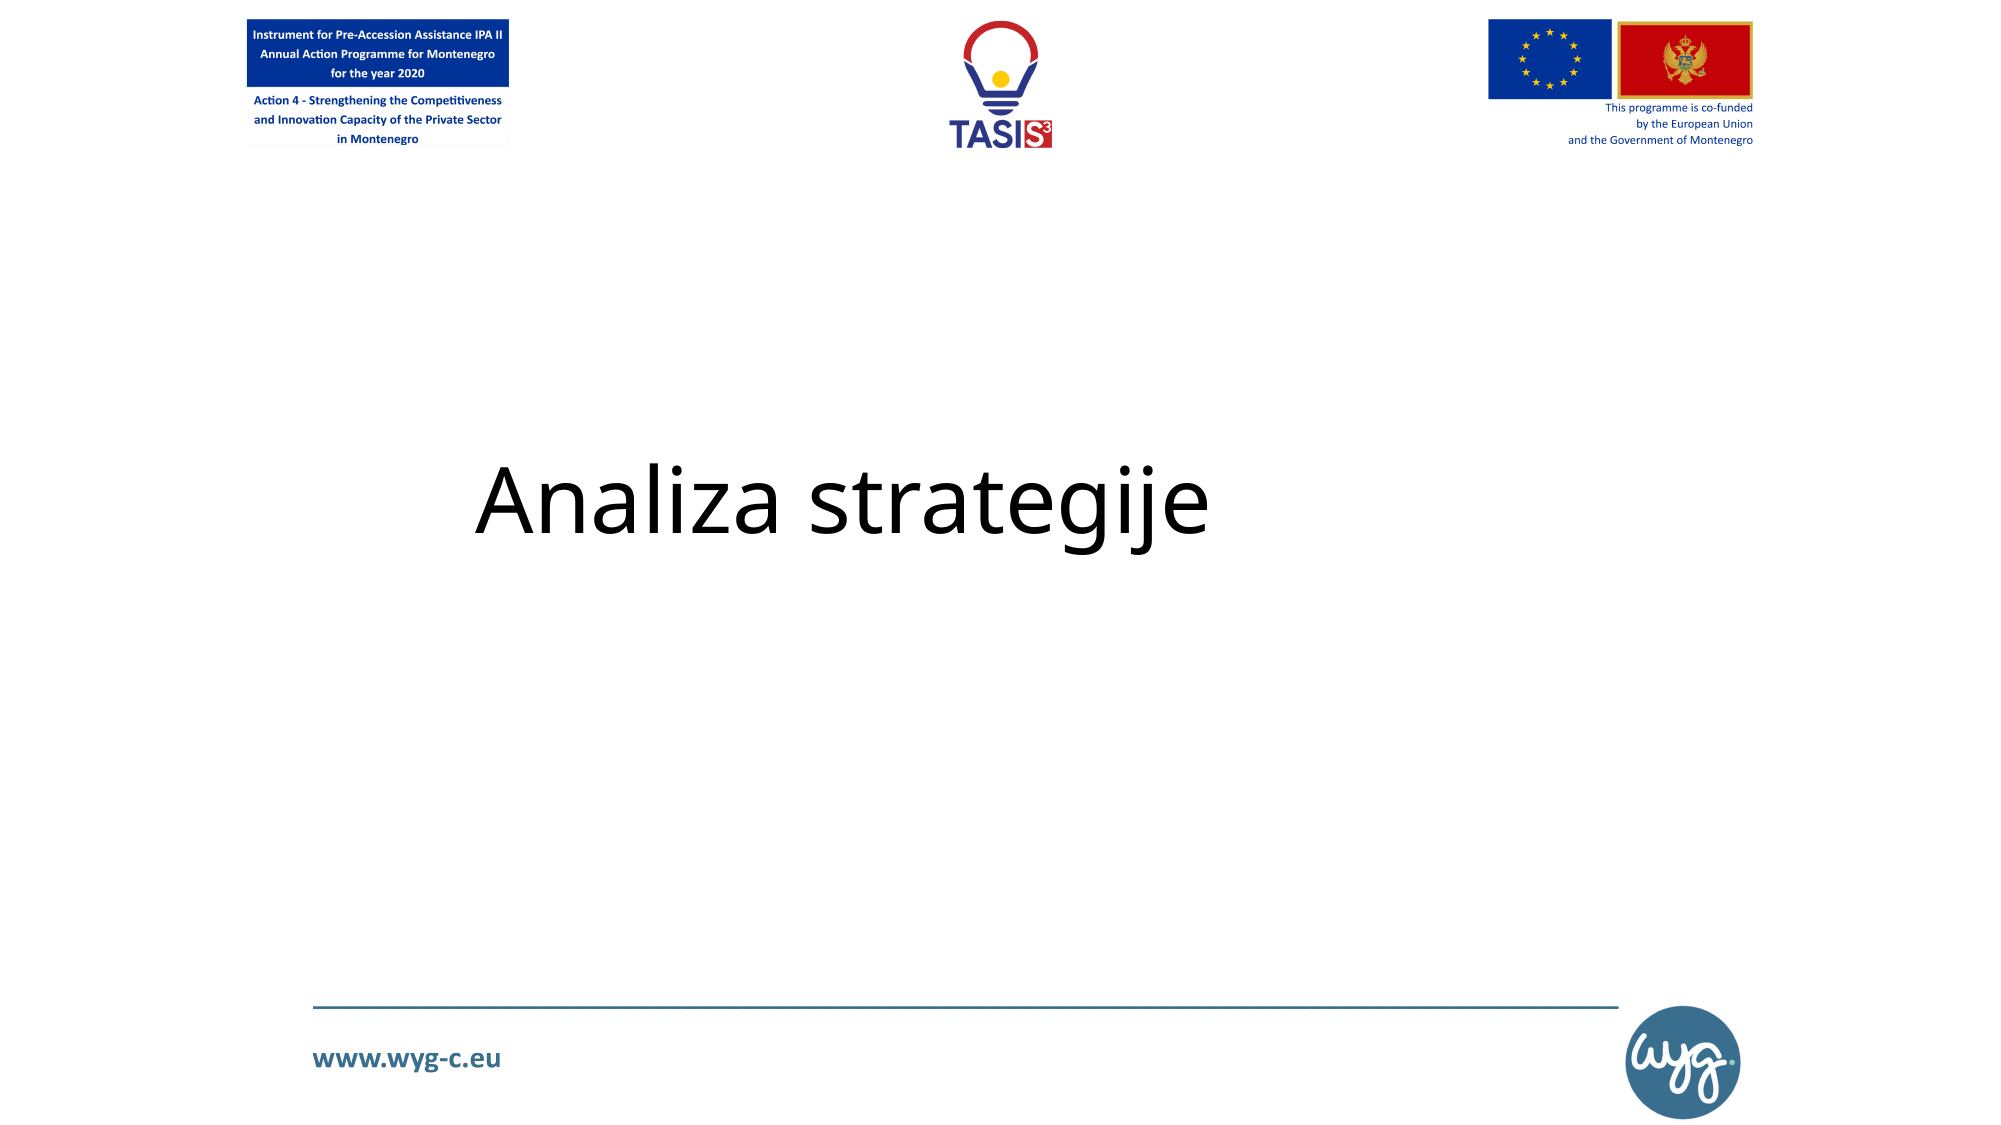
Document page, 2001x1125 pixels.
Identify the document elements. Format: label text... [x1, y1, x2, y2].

picture [312, 1000, 1743, 1125]
title Analiza strategije [460, 415, 1539, 592]
picture [246, 19, 1753, 149]
